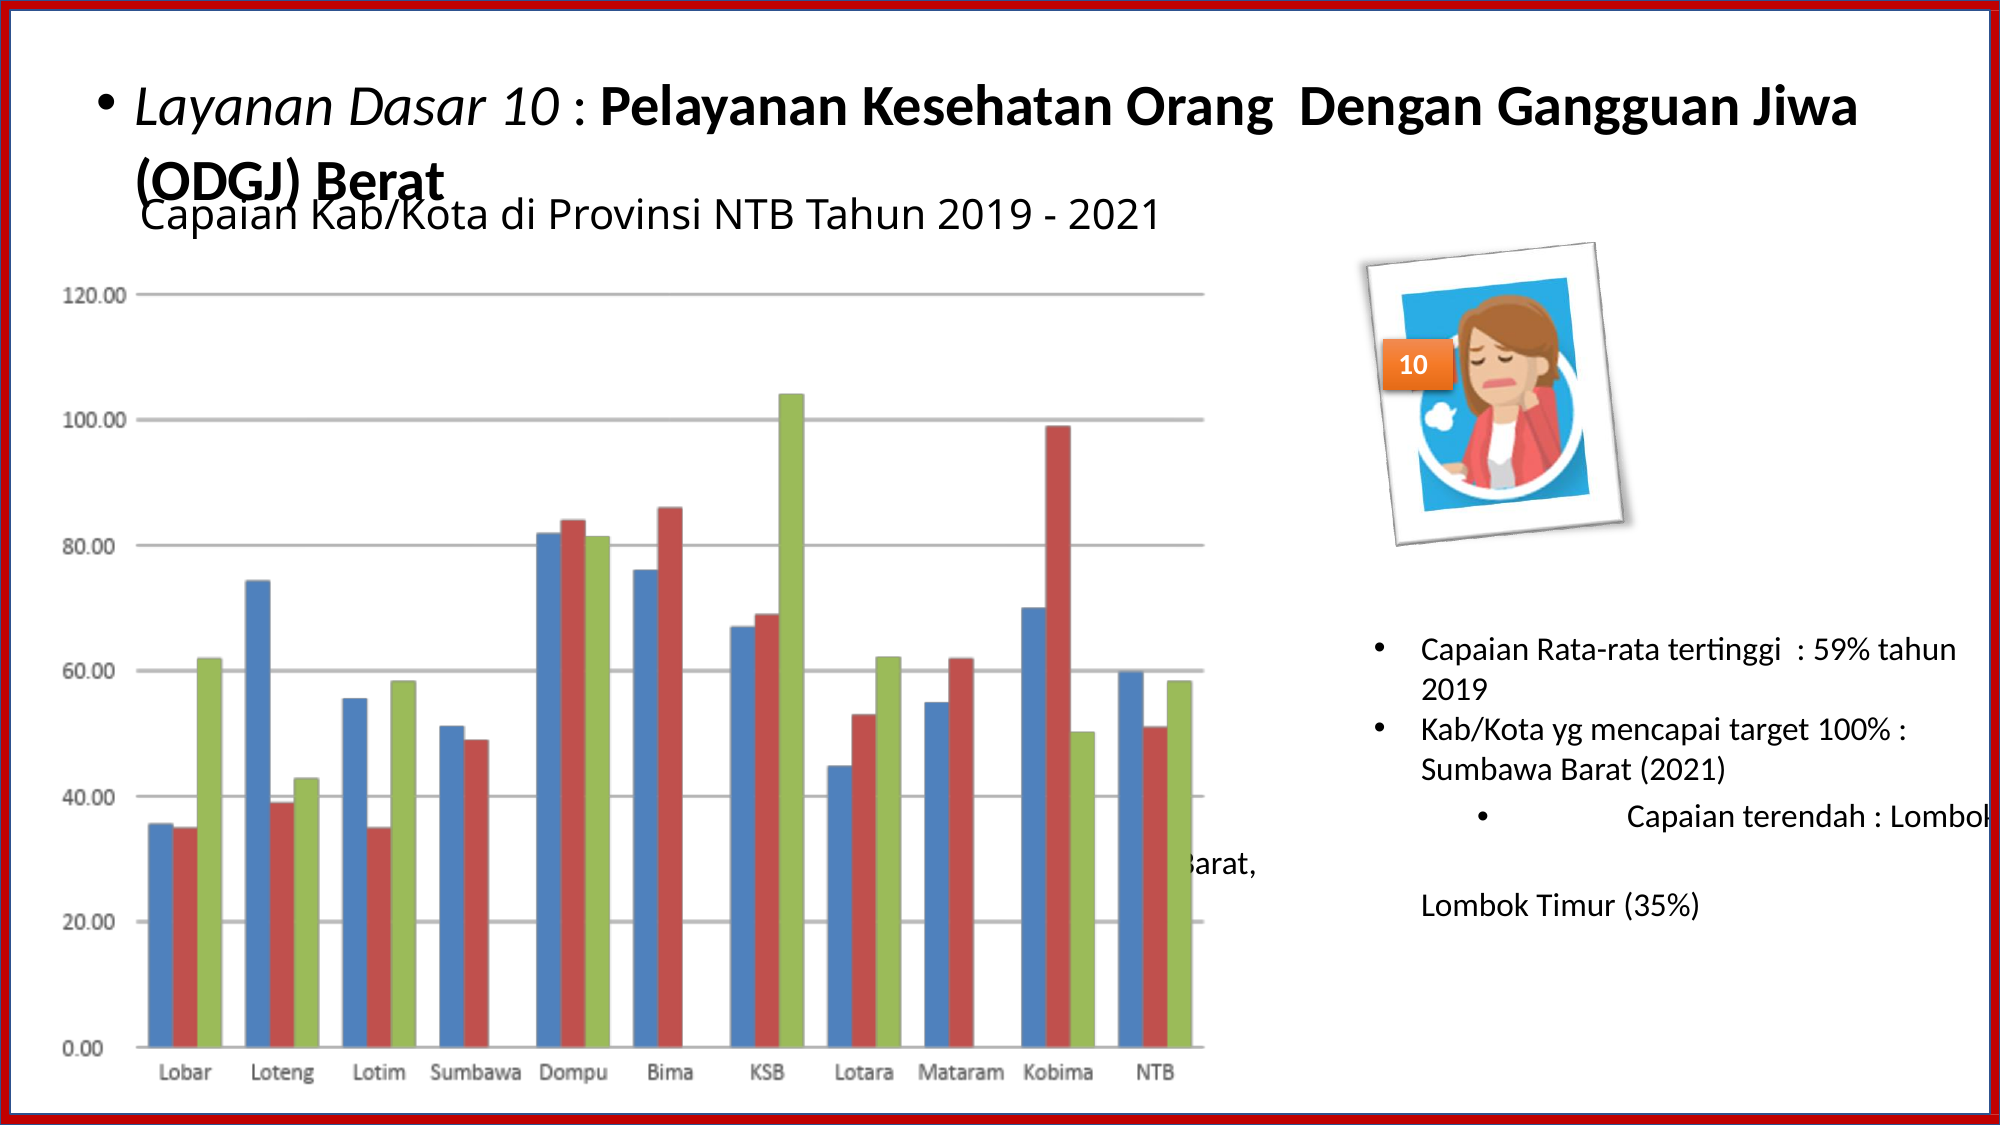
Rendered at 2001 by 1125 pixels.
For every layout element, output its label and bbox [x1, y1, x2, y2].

text_box [0, 0, 2000, 1125]
picture [42, 274, 1226, 1107]
